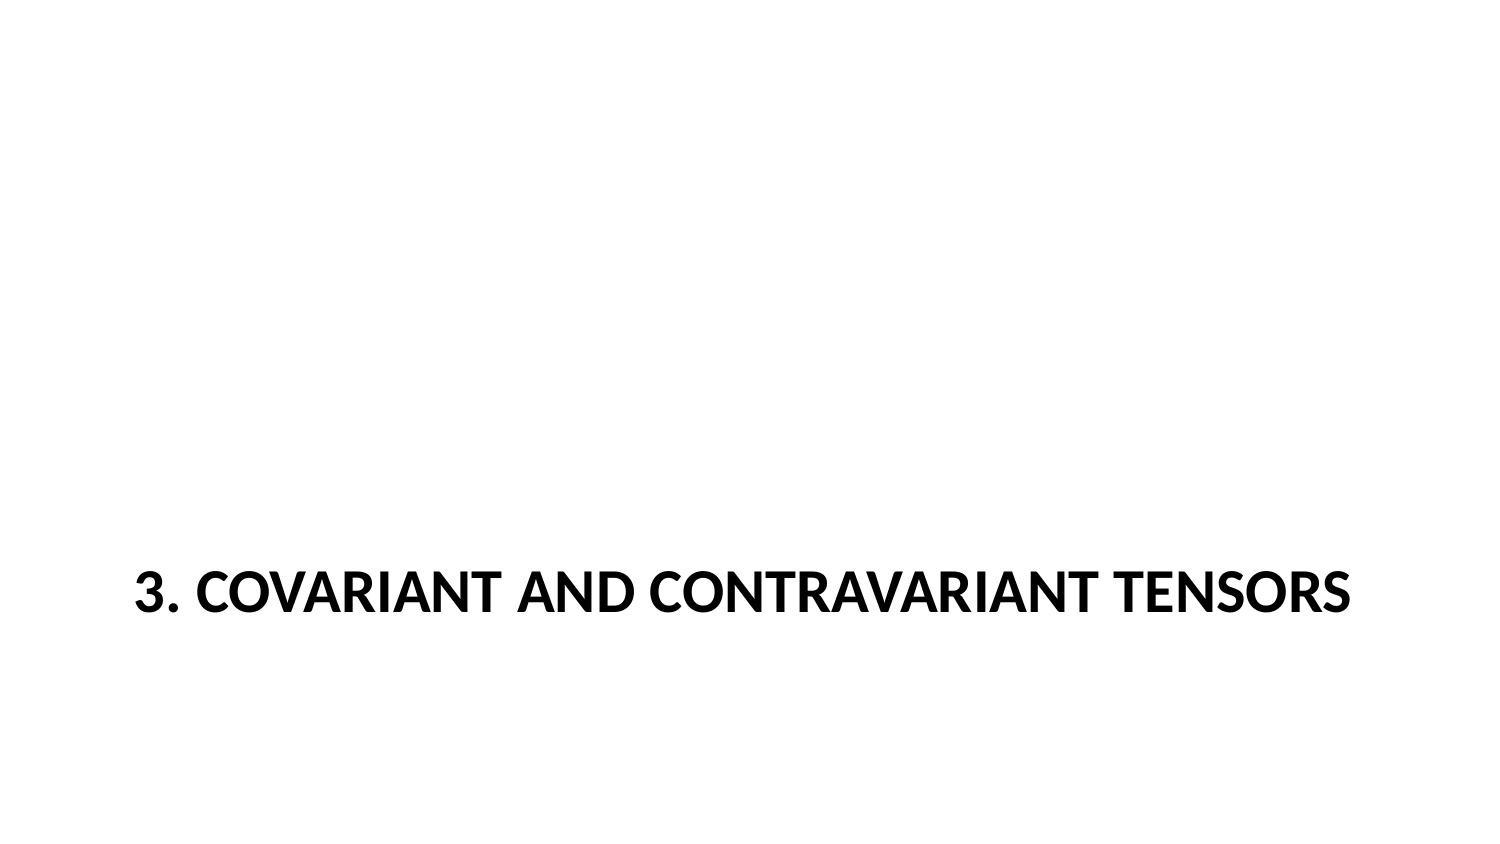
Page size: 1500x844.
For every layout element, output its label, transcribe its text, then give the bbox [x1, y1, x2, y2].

title 3. Covariant and Contravariant Tensors [118, 542, 1394, 710]
